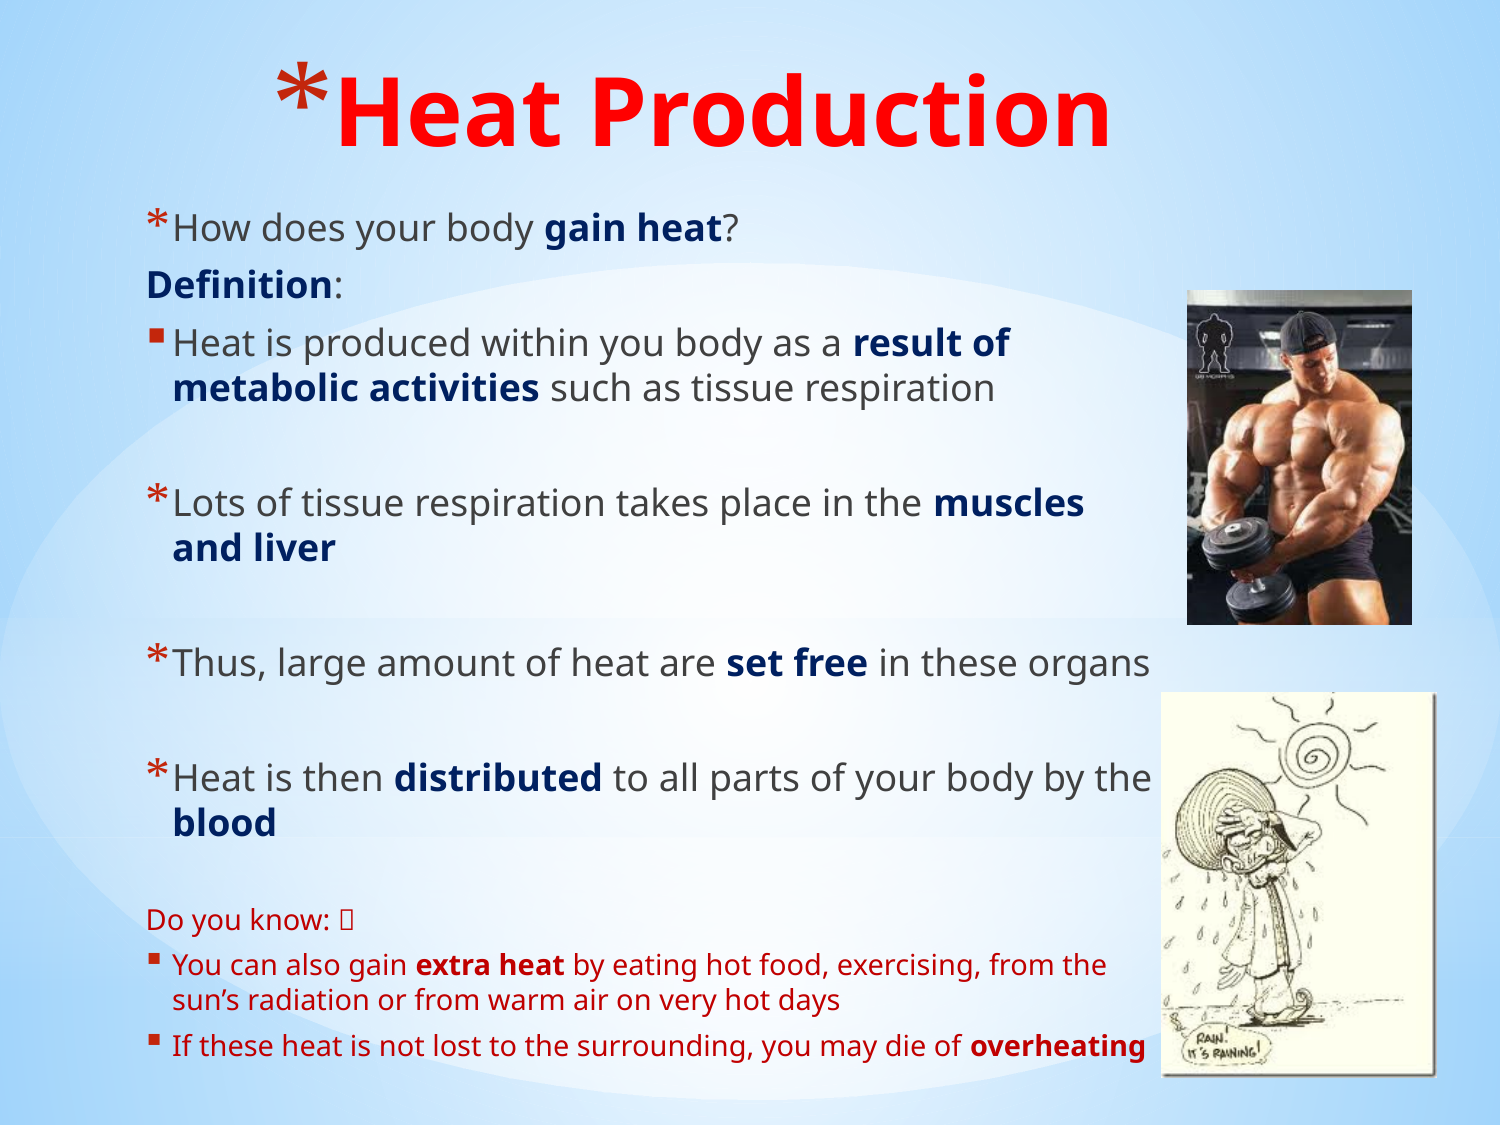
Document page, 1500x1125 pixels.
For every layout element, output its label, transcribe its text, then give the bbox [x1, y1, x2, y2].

picture [1161, 692, 1437, 1078]
picture [1186, 290, 1412, 625]
title Heat Production [159, 42, 1228, 231]
list How does your body gain heat? Definition: Heat is produced within you body as a result of metabolic activities such as tissue respiration Lots of tissue respiration takes place in the muscles and liver Thus, large amount of heat are set free in these organs Heat is then distributed to all parts of your body by the blood Do you know:  You can also gain extra heat by eating hot food, exercising, from the sun’s radiation or from warm air on very hot days If these heat is not lost to the surrounding, you may die of overheating [123, 196, 1174, 1106]
